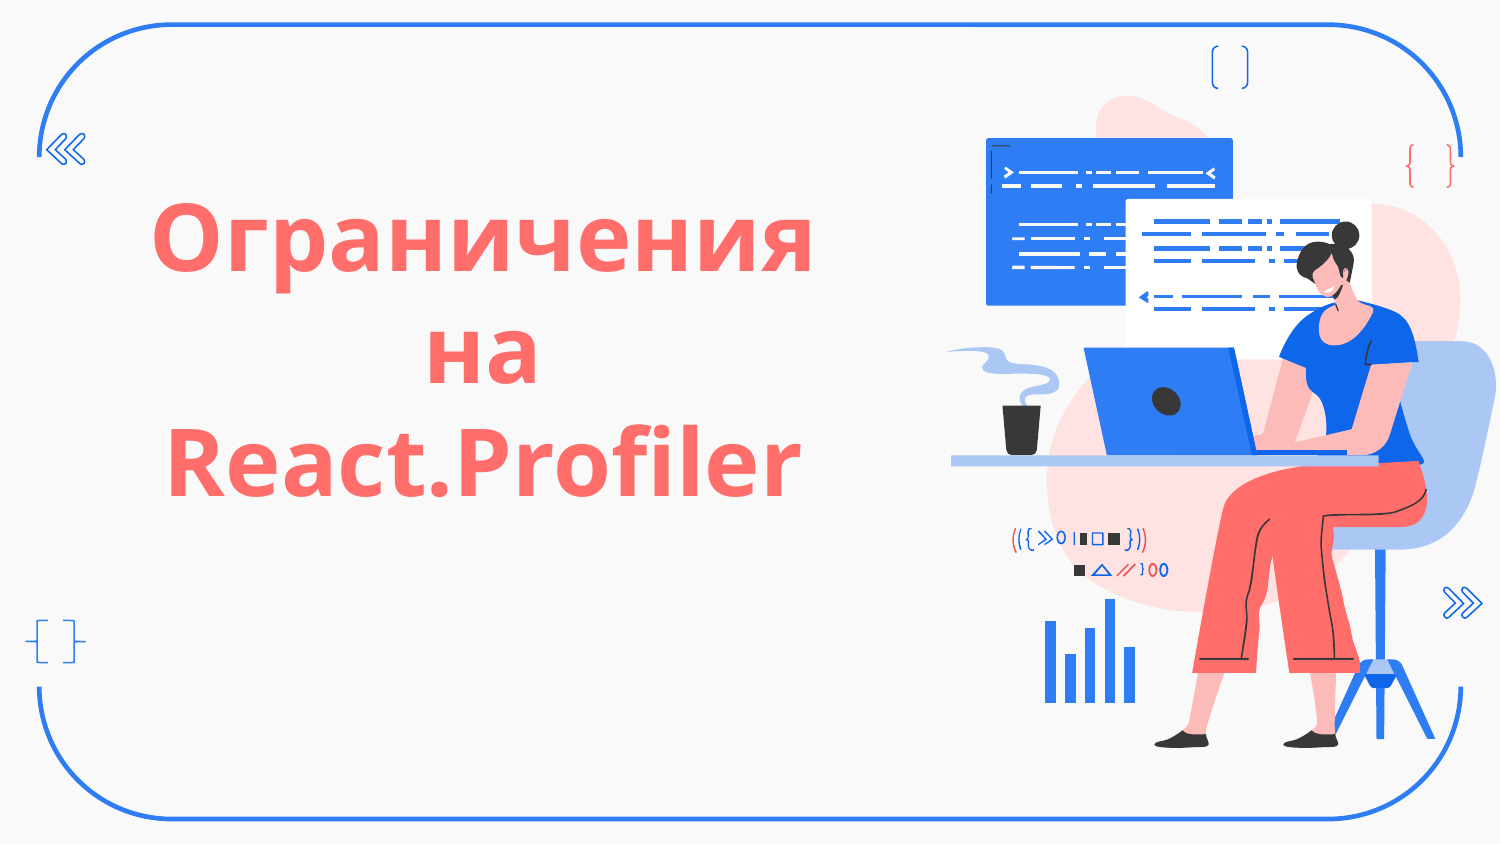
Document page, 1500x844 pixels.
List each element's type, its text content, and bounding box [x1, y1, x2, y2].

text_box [945, 95, 1500, 749]
title Ограничения на React.Profiler [79, 21, 887, 531]
